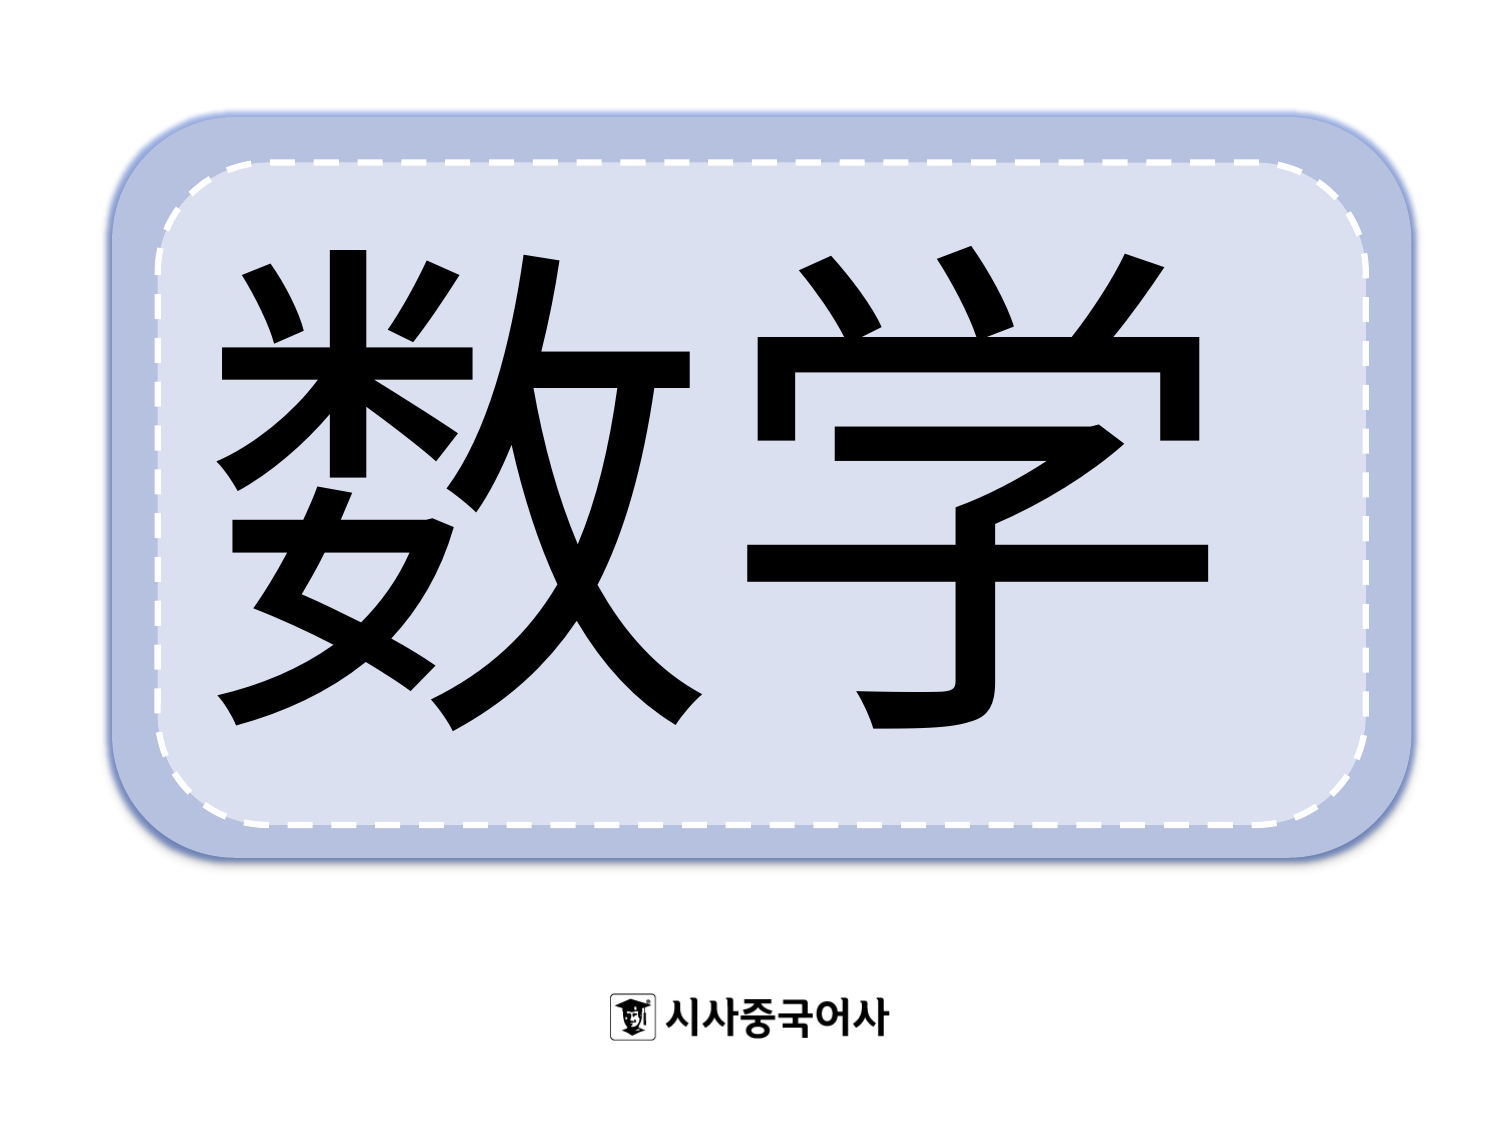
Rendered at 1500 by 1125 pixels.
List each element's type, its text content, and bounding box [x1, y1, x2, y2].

text_box 数学 [171, 149, 1380, 812]
text_box [162, 160, 1371, 824]
picture [602, 987, 898, 1047]
